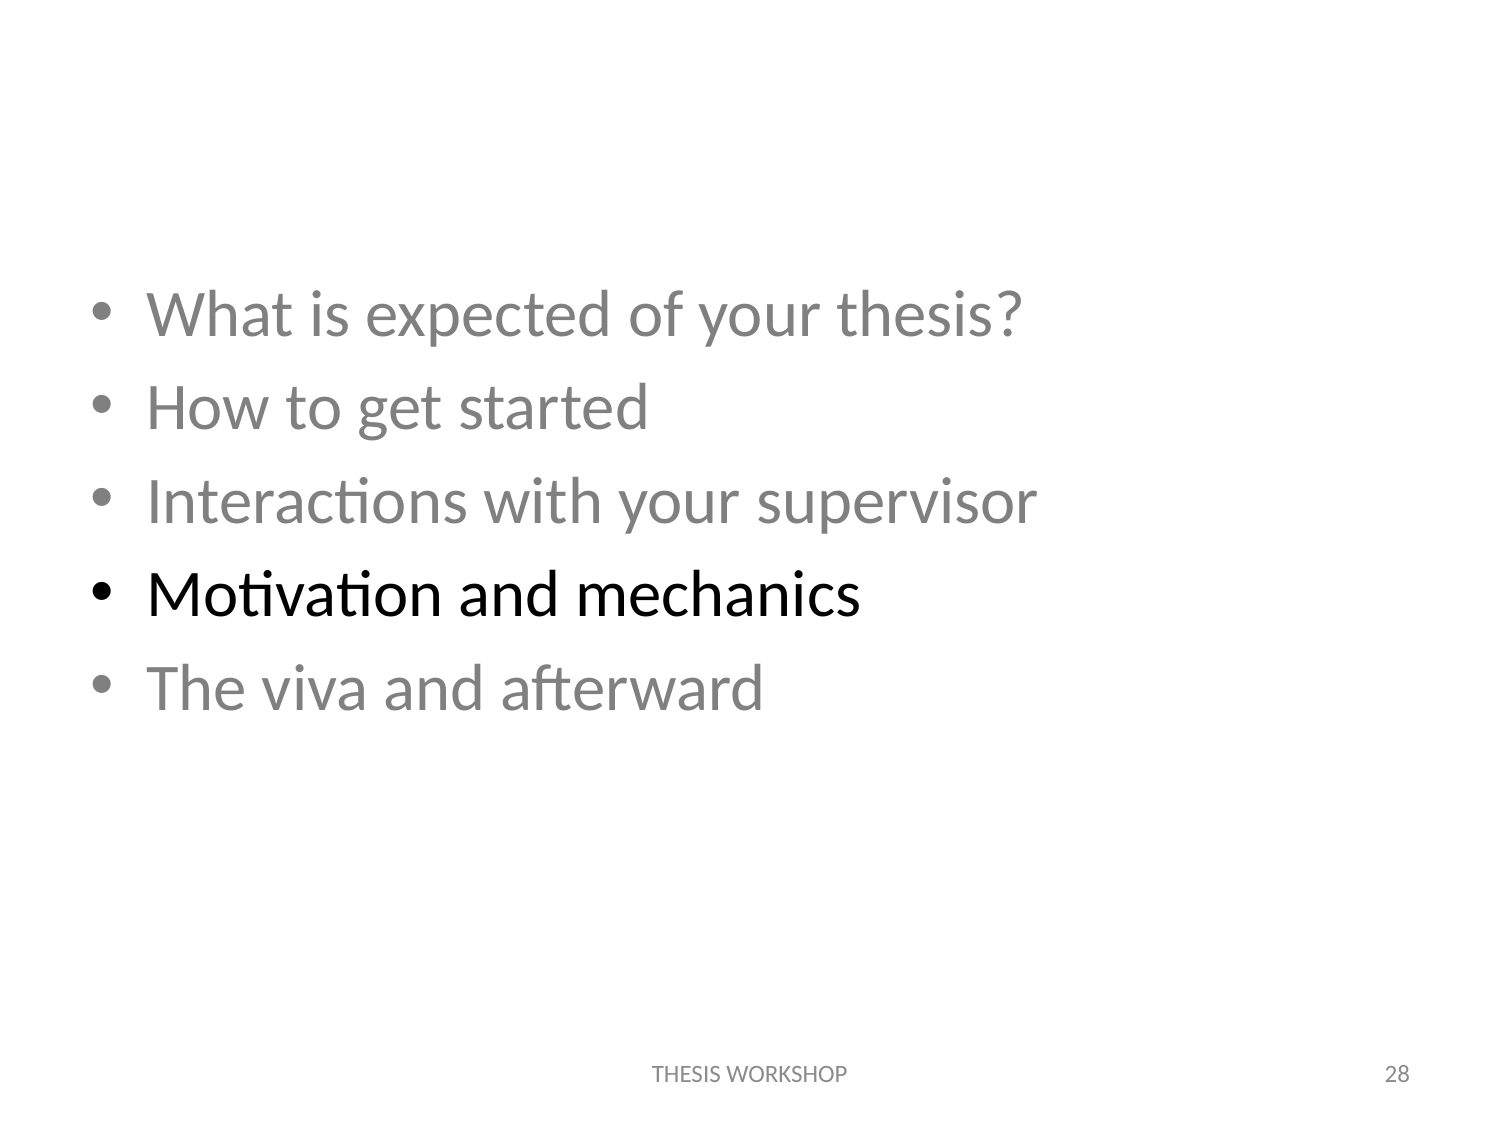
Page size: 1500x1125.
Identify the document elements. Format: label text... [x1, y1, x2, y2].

footer THESIS WORKSHOP [512, 1042, 988, 1103]
slide_number 28 [1074, 1042, 1425, 1103]
list What is expected of your thesis? How to get started Interactions with your supervisor Motivation and mechanics The viva and afterward [75, 262, 1425, 1005]
